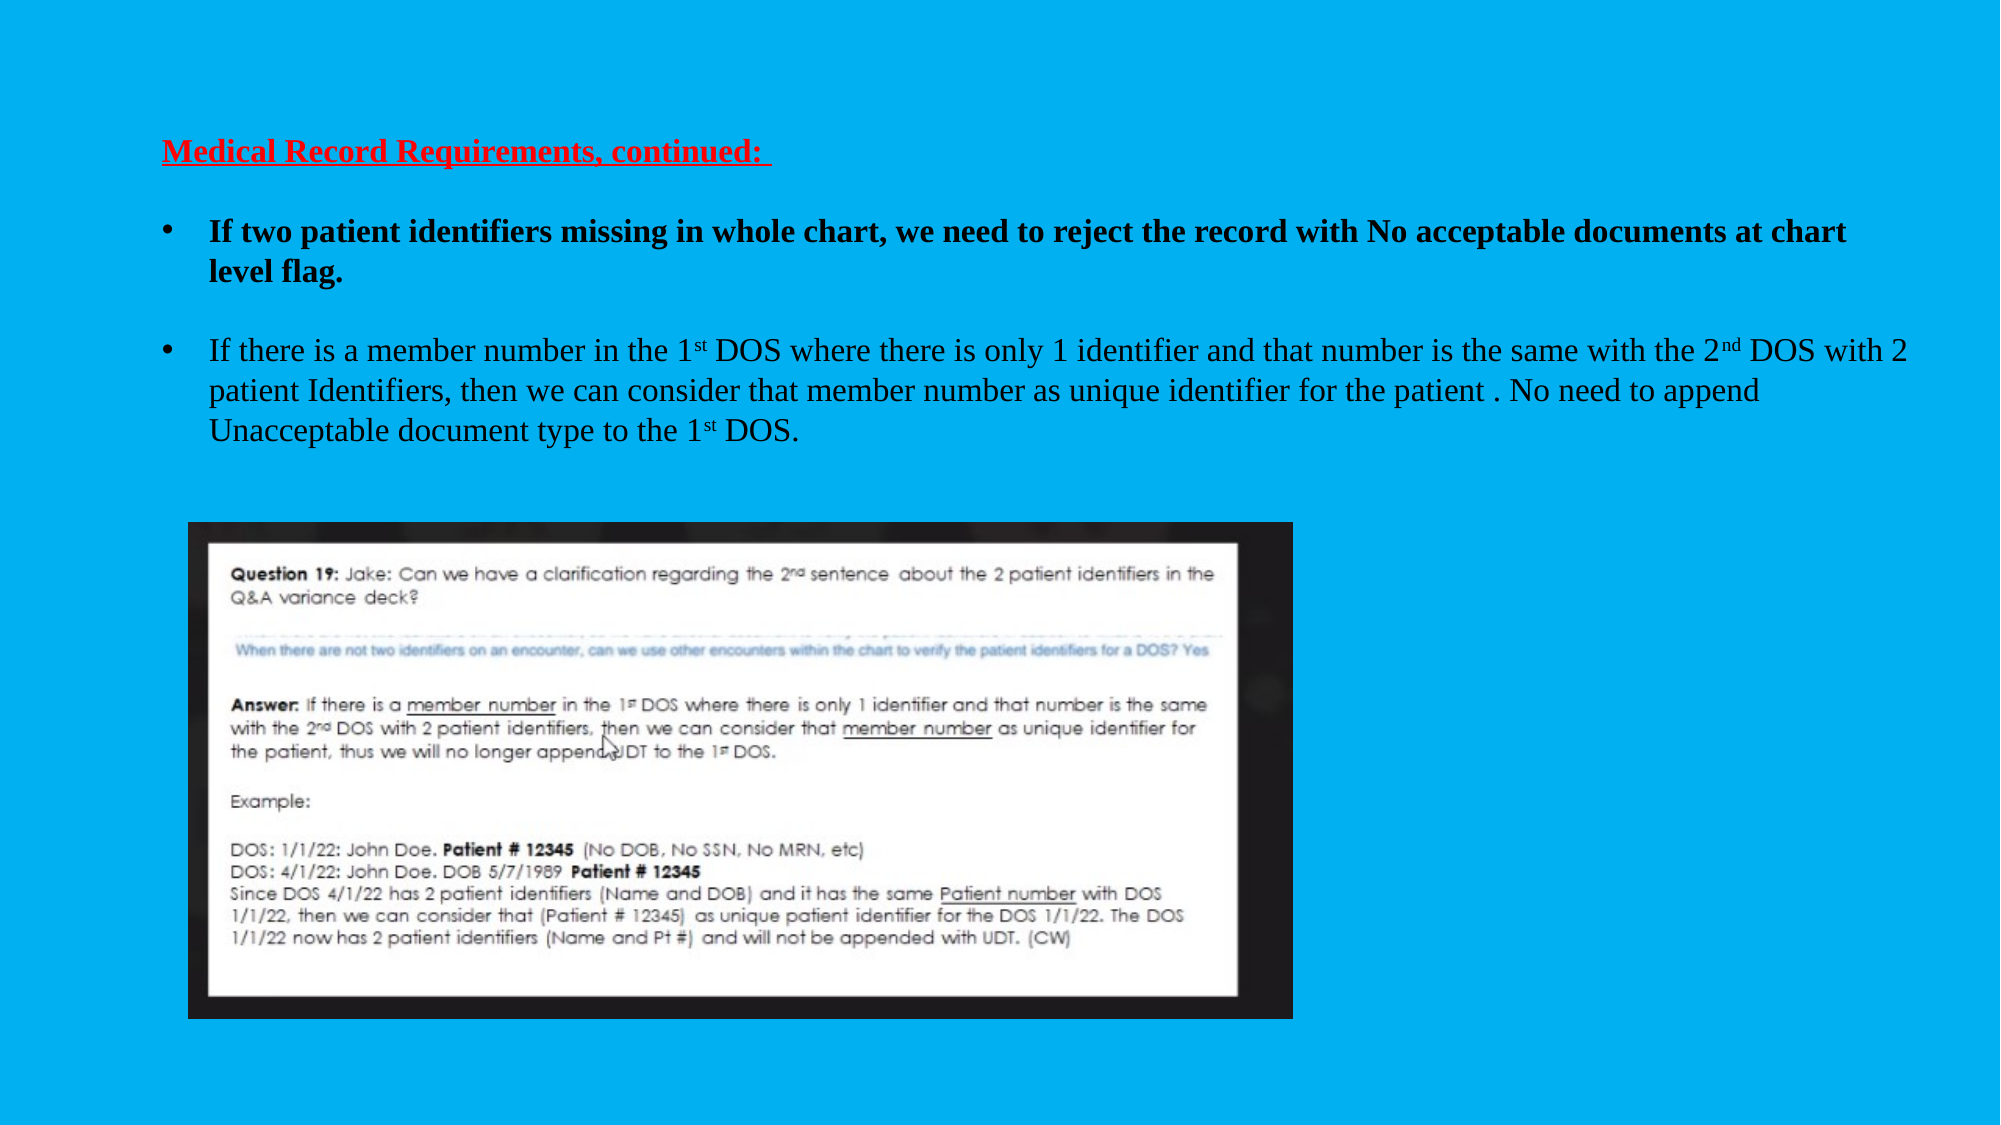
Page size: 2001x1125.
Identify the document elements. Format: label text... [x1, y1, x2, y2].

picture [189, 523, 1292, 1018]
text_box Medical Record Requirements, continued: If two patient identifiers missing in whole chart, we need to reject the record with No acceptable documents at chart level flag. If there is a member number in the 1st DOS where there is only 1 identifier and that number is the same with the 2nd DOS with 2 patient Identifiers, then we can consider that member number as unique identifier for the patient . No need to append Unacceptable document type to the 1st DOS. [147, 121, 1925, 456]
